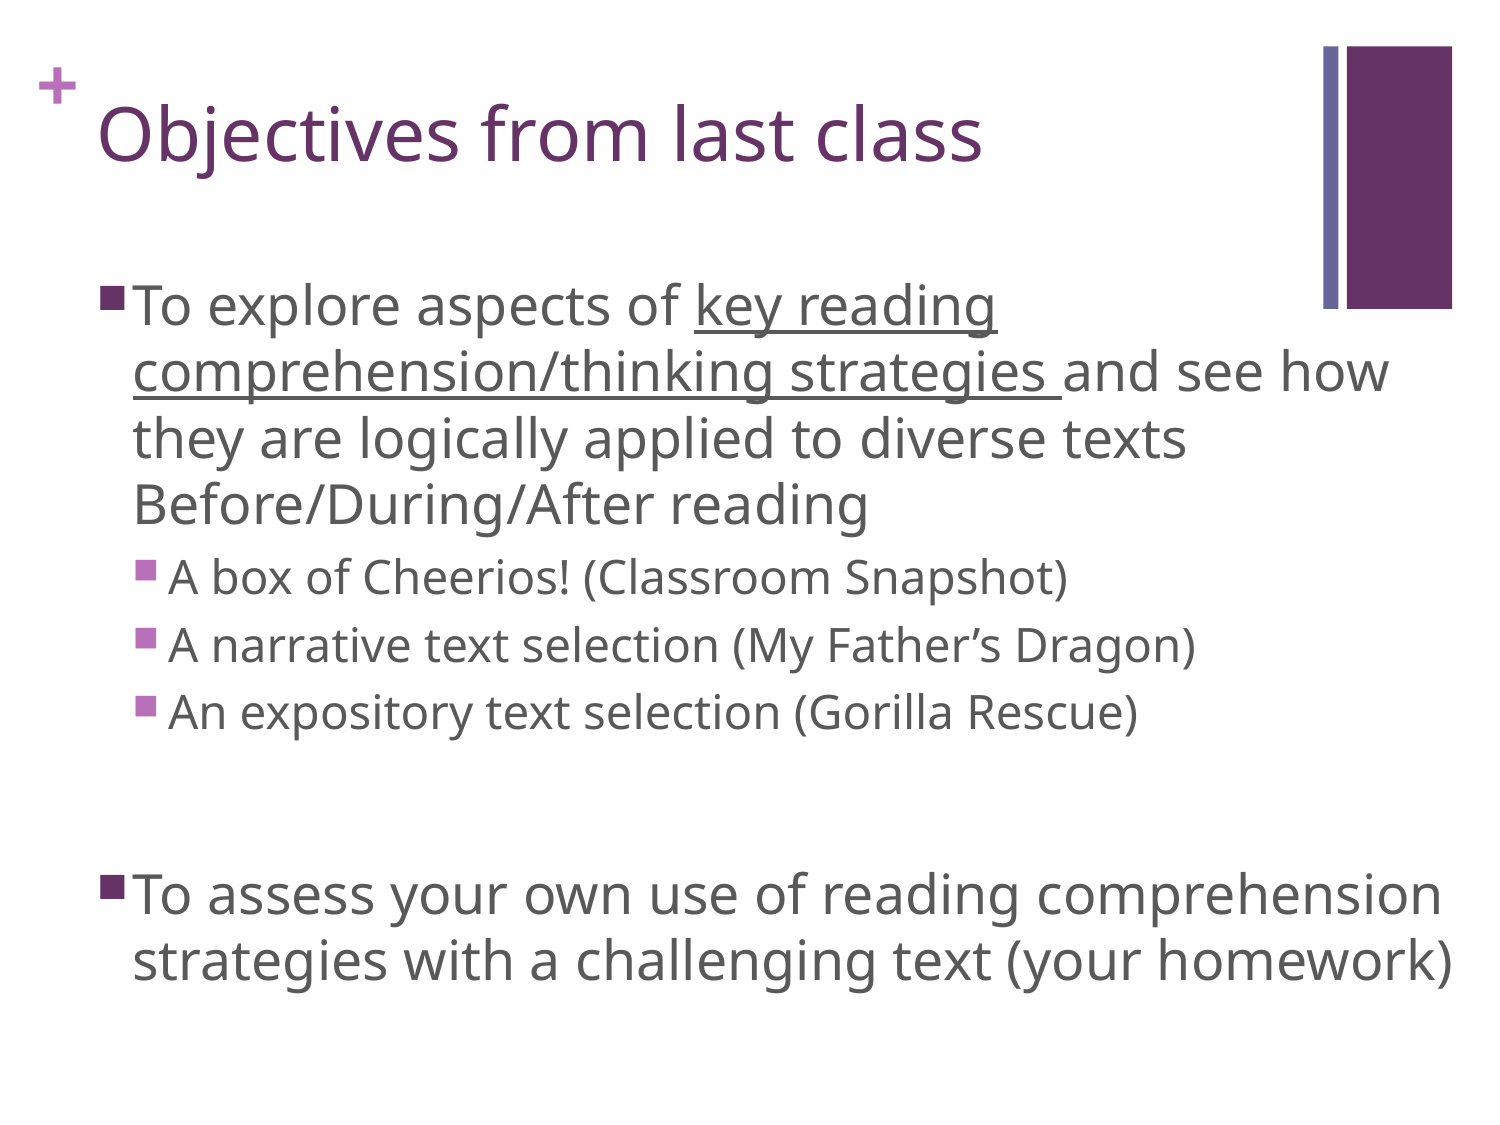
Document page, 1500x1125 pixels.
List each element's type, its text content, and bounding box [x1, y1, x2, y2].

title Objectives from last class [81, 79, 1322, 262]
list To explore aspects of key reading comprehension/thinking strategies and see how they are logically applied to diverse texts Before/During/After reading A box of Cheerios! (Classroom Snapshot) A narrative text selection (My Father’s Dragon) An expository text selection (Gorilla Rescue) To assess your own use of reading comprehension strategies with a challenging text (your homework) [81, 262, 1500, 1001]
